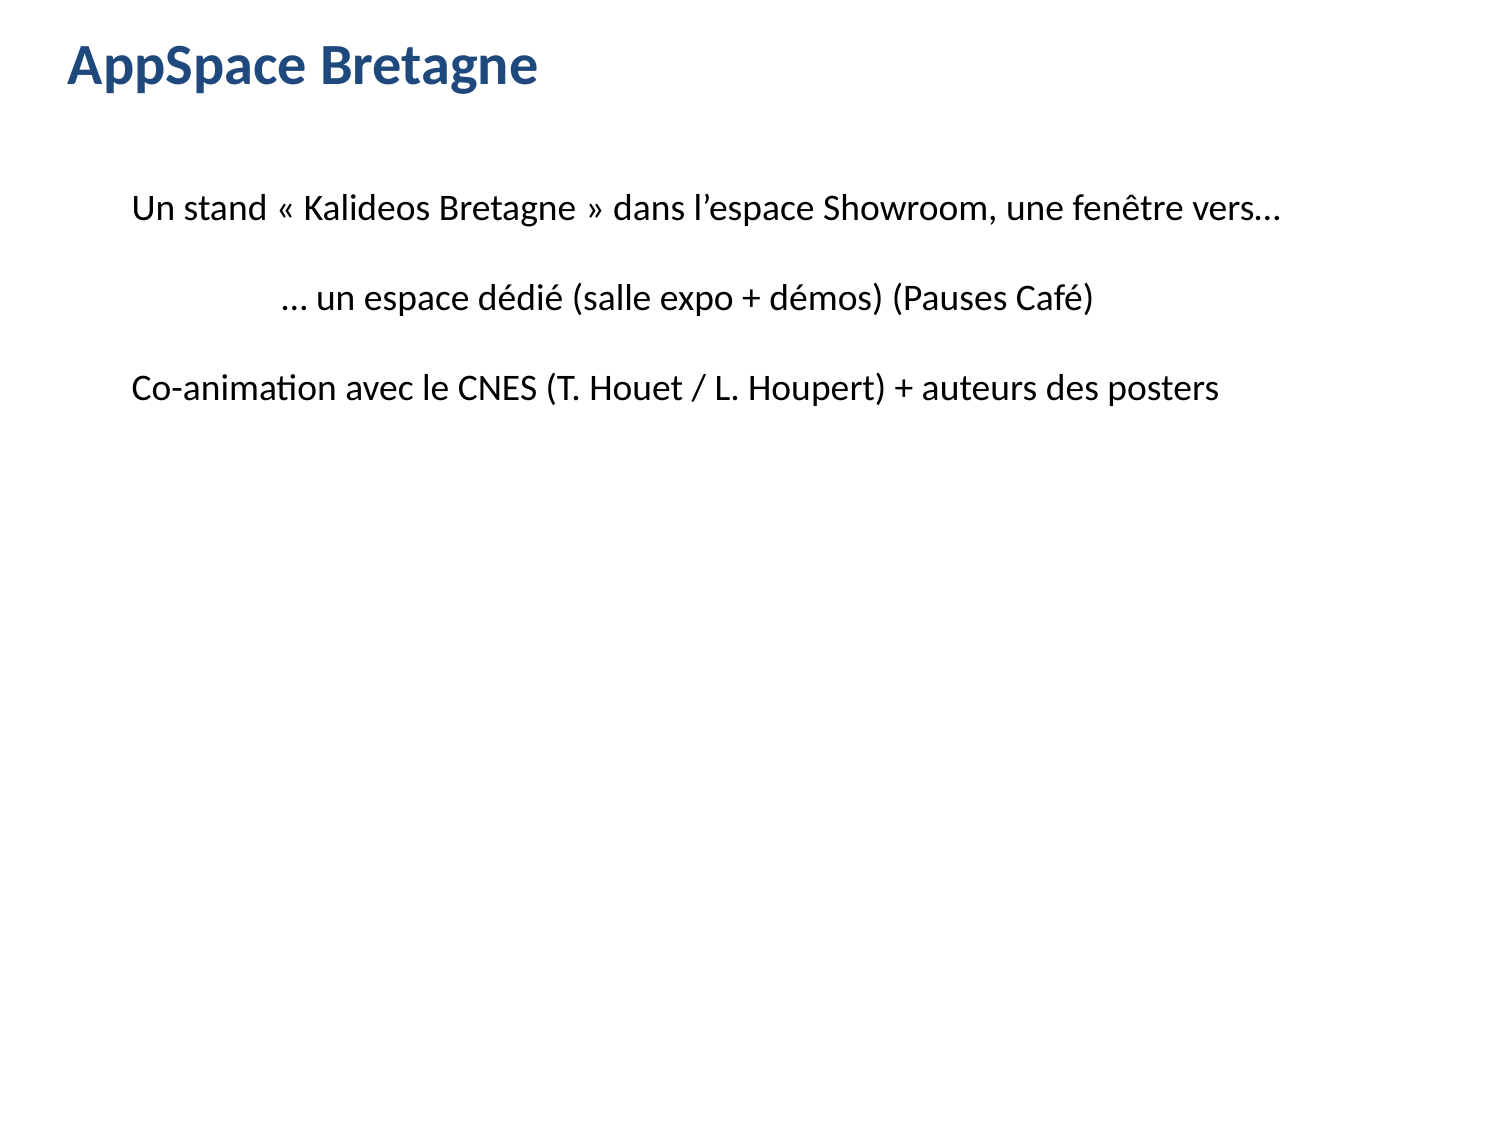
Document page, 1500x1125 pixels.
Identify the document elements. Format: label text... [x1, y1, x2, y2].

text_box AppSpace Bretagne [53, 19, 1436, 104]
text_box Un stand « Kalideos Bretagne » dans l’espace Showroom, une fenêtre vers… … un espace dédié (salle expo + démos) (Pauses Café) Co-animation avec le CNES (T. Houet / L. Houpert) + auteurs des posters [116, 175, 1350, 416]
